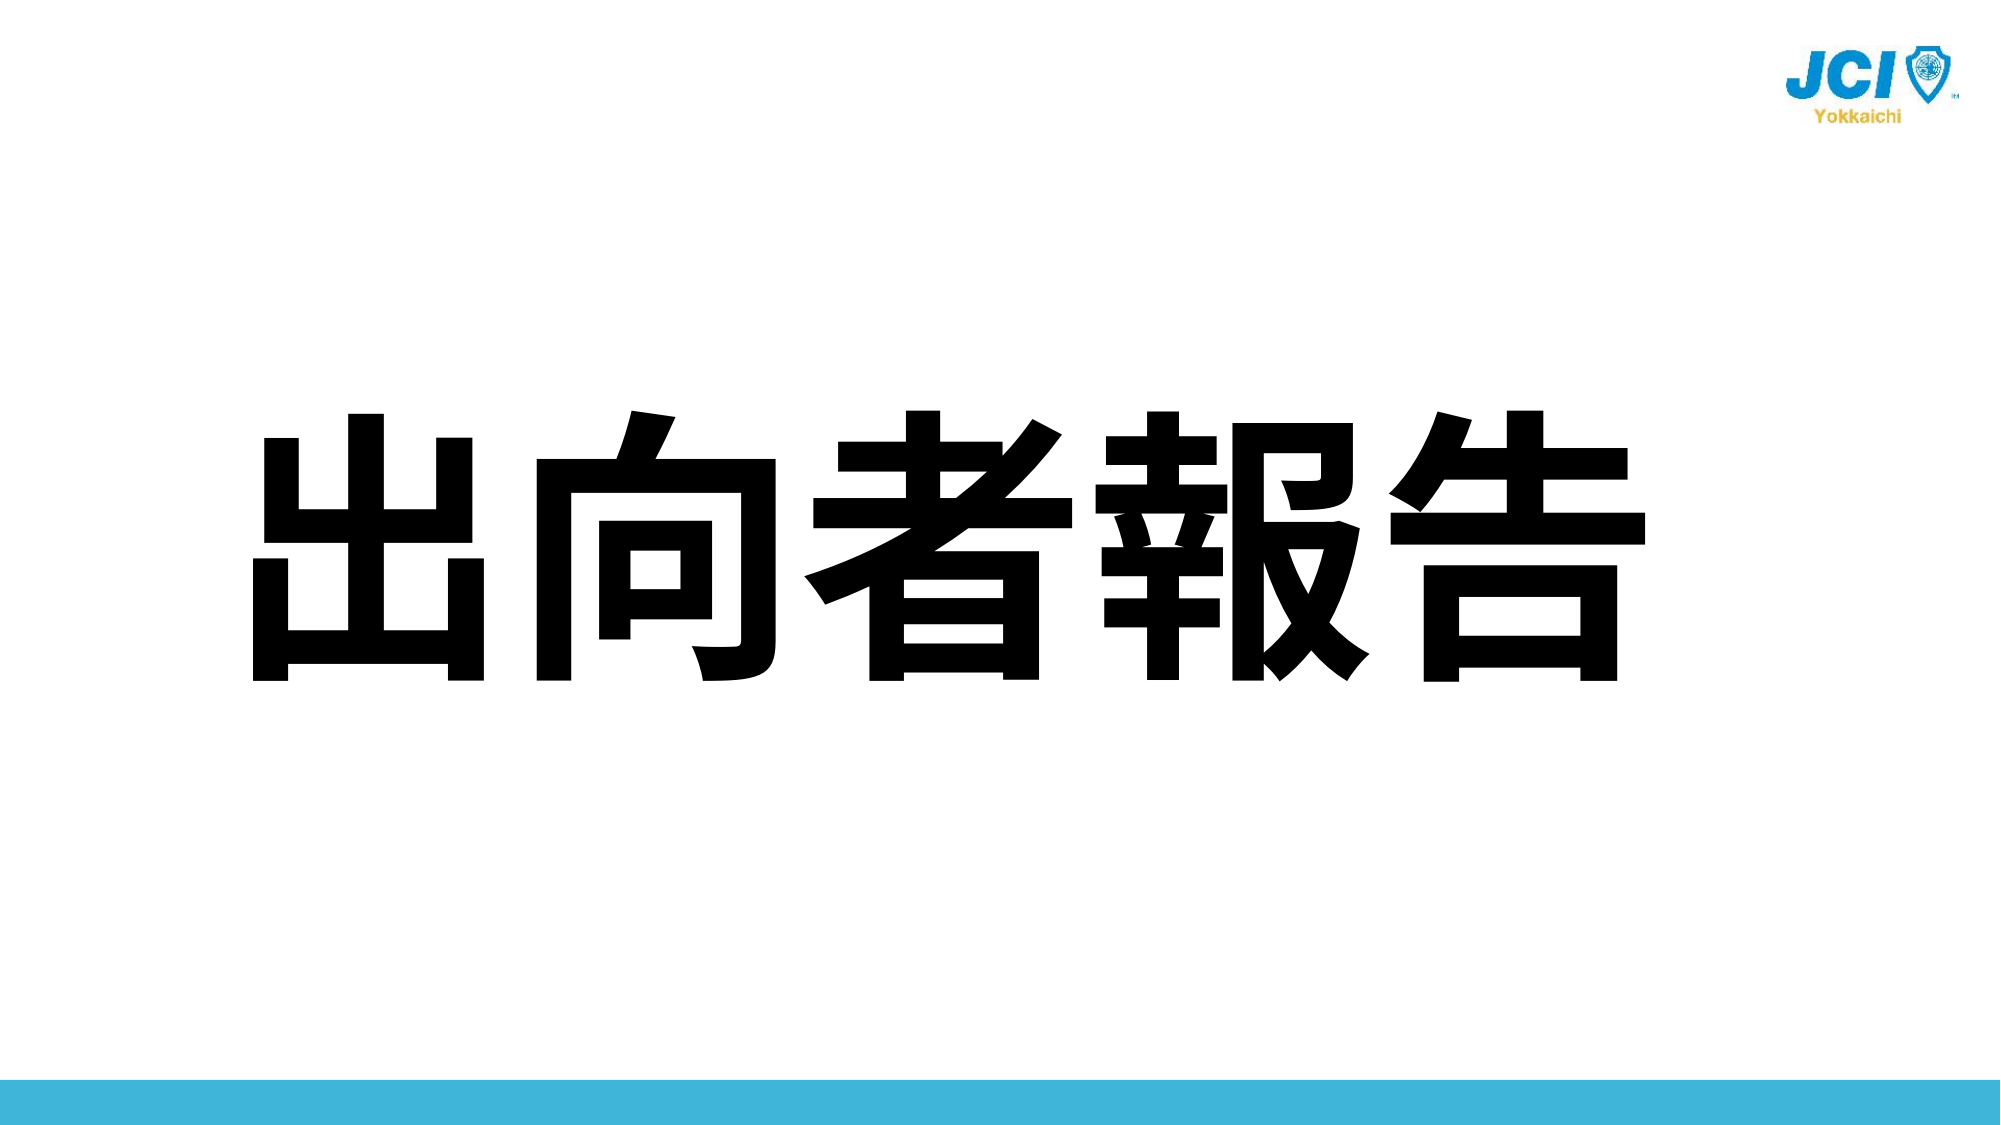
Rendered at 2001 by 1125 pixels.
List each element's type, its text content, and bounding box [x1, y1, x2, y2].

picture [1791, 45, 1961, 124]
text_box 出向者報告 [209, 0, 1791, 1125]
